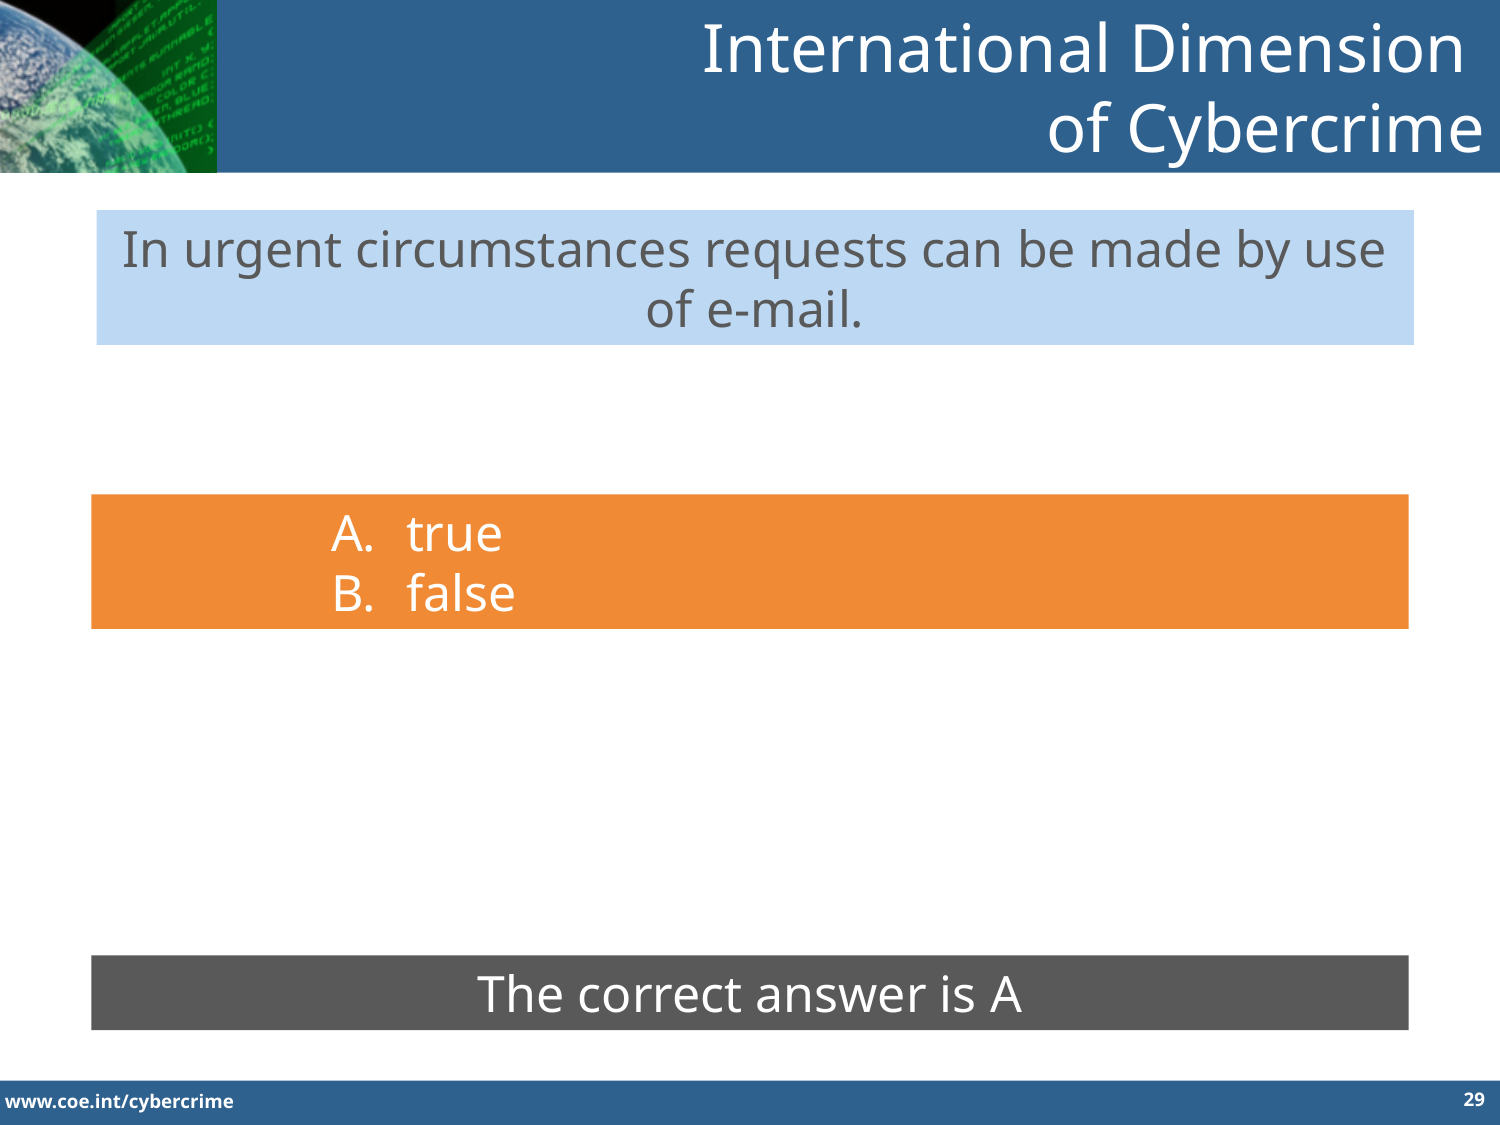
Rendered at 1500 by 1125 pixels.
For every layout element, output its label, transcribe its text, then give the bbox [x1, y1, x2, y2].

text_box true false [91, 494, 1409, 629]
text_box International Dimension of Cybercrime [329, 9, 1500, 162]
text_box The correct answer is A [91, 955, 1409, 1031]
picture [0, 1, 217, 173]
slide_number 29 [1149, 1079, 1500, 1125]
text_box In urgent circumstances requests can be made by use of e-mail. [96, 210, 1414, 345]
